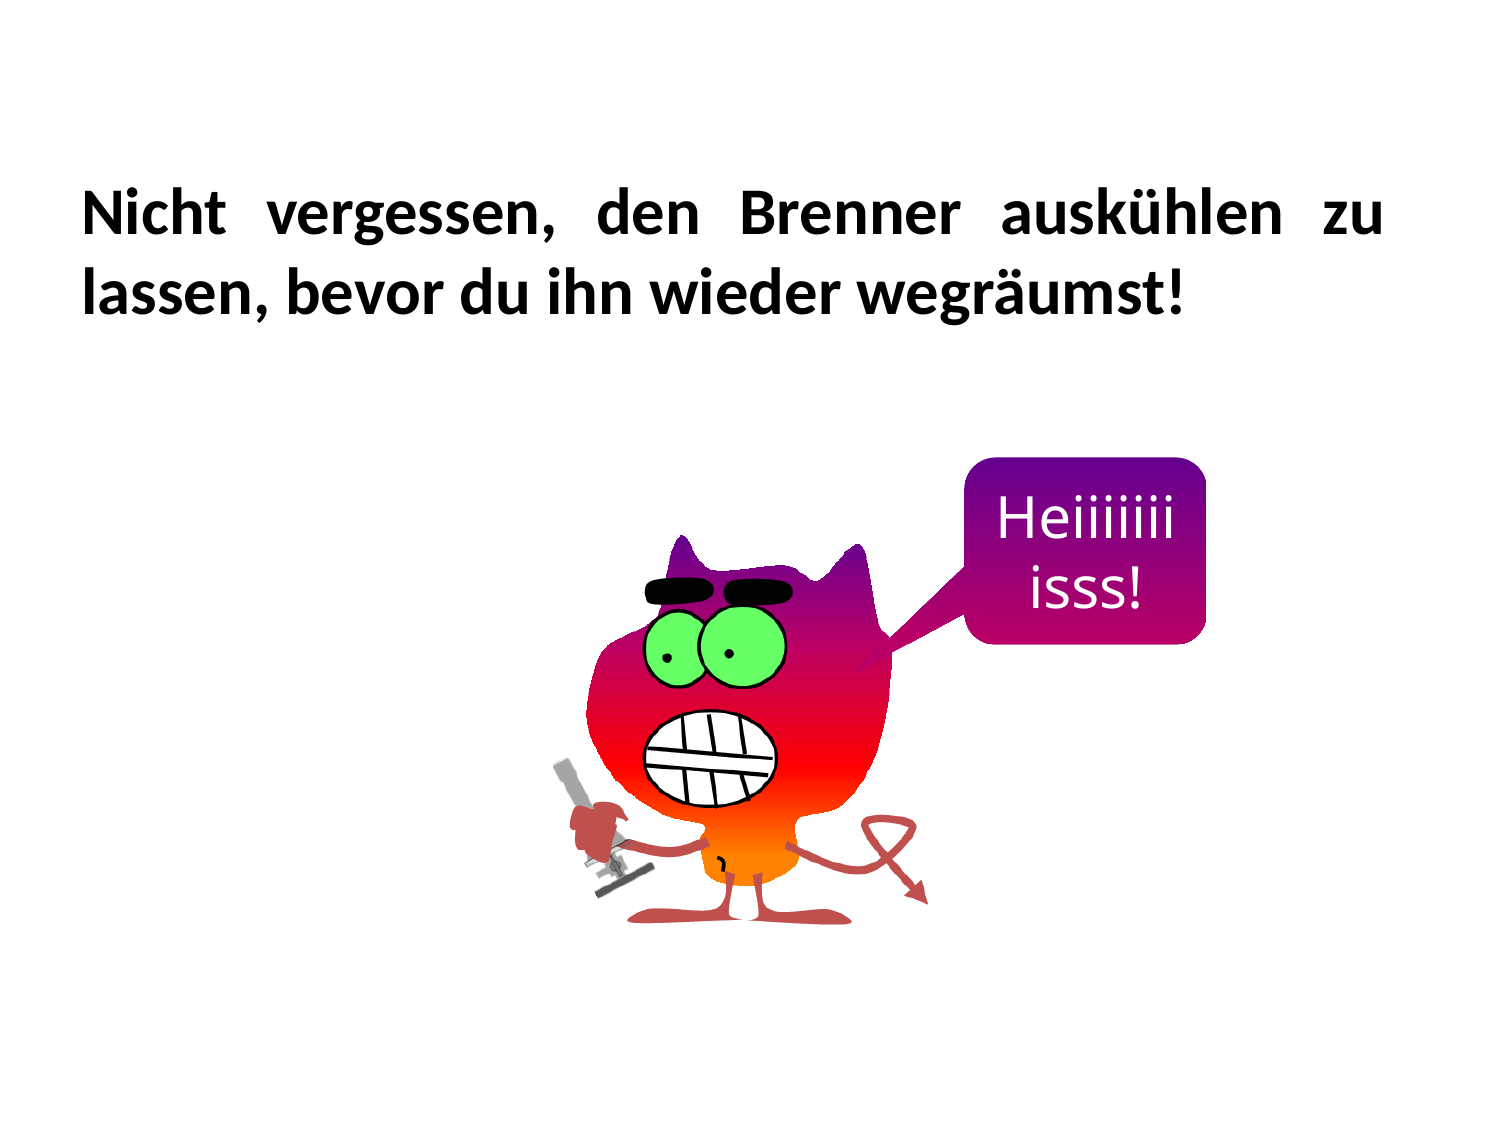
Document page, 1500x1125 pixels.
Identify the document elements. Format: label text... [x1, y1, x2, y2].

picture [496, 526, 971, 932]
text_box [962, 455, 1209, 647]
text_box Nicht vergessen, den Brenner auskühlen zu lassen, bevor du ihn wieder wegräumst! [66, 160, 1402, 381]
text_box Heiiiiiiiisss! [975, 472, 1196, 628]
